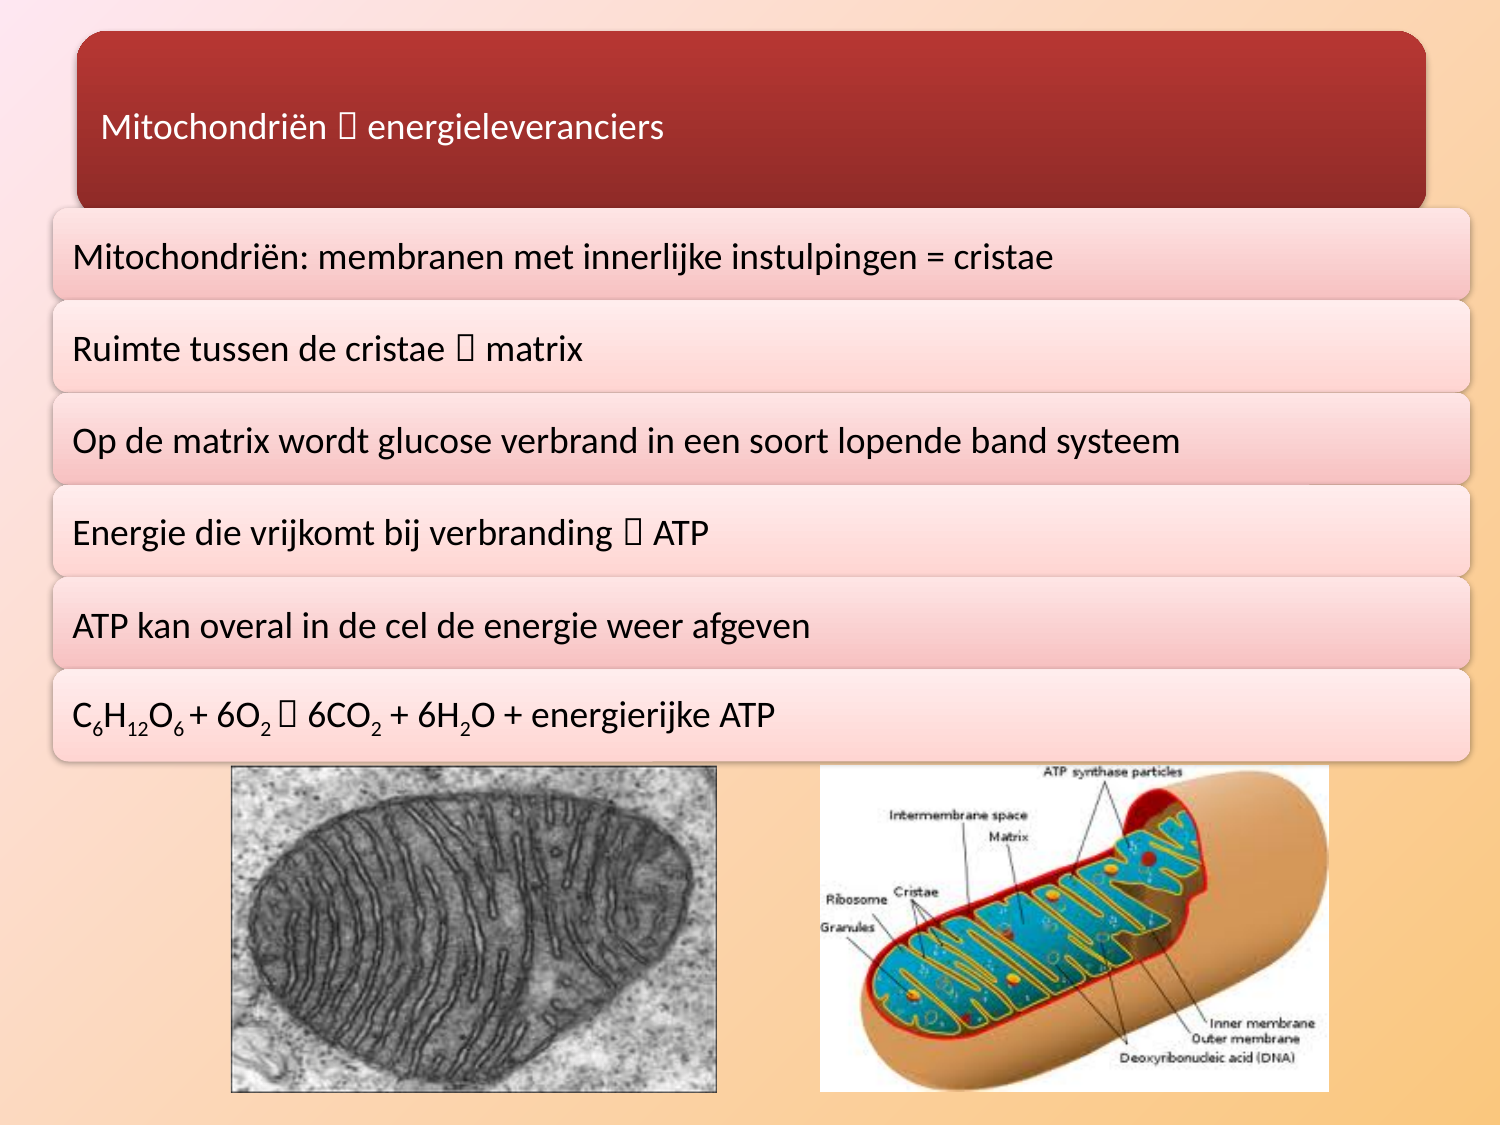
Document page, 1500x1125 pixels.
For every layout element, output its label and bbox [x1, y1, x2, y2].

text_box [76, 30, 1427, 206]
text_box [52, 207, 1471, 762]
picture [231, 762, 716, 1125]
picture [820, 765, 1330, 1092]
